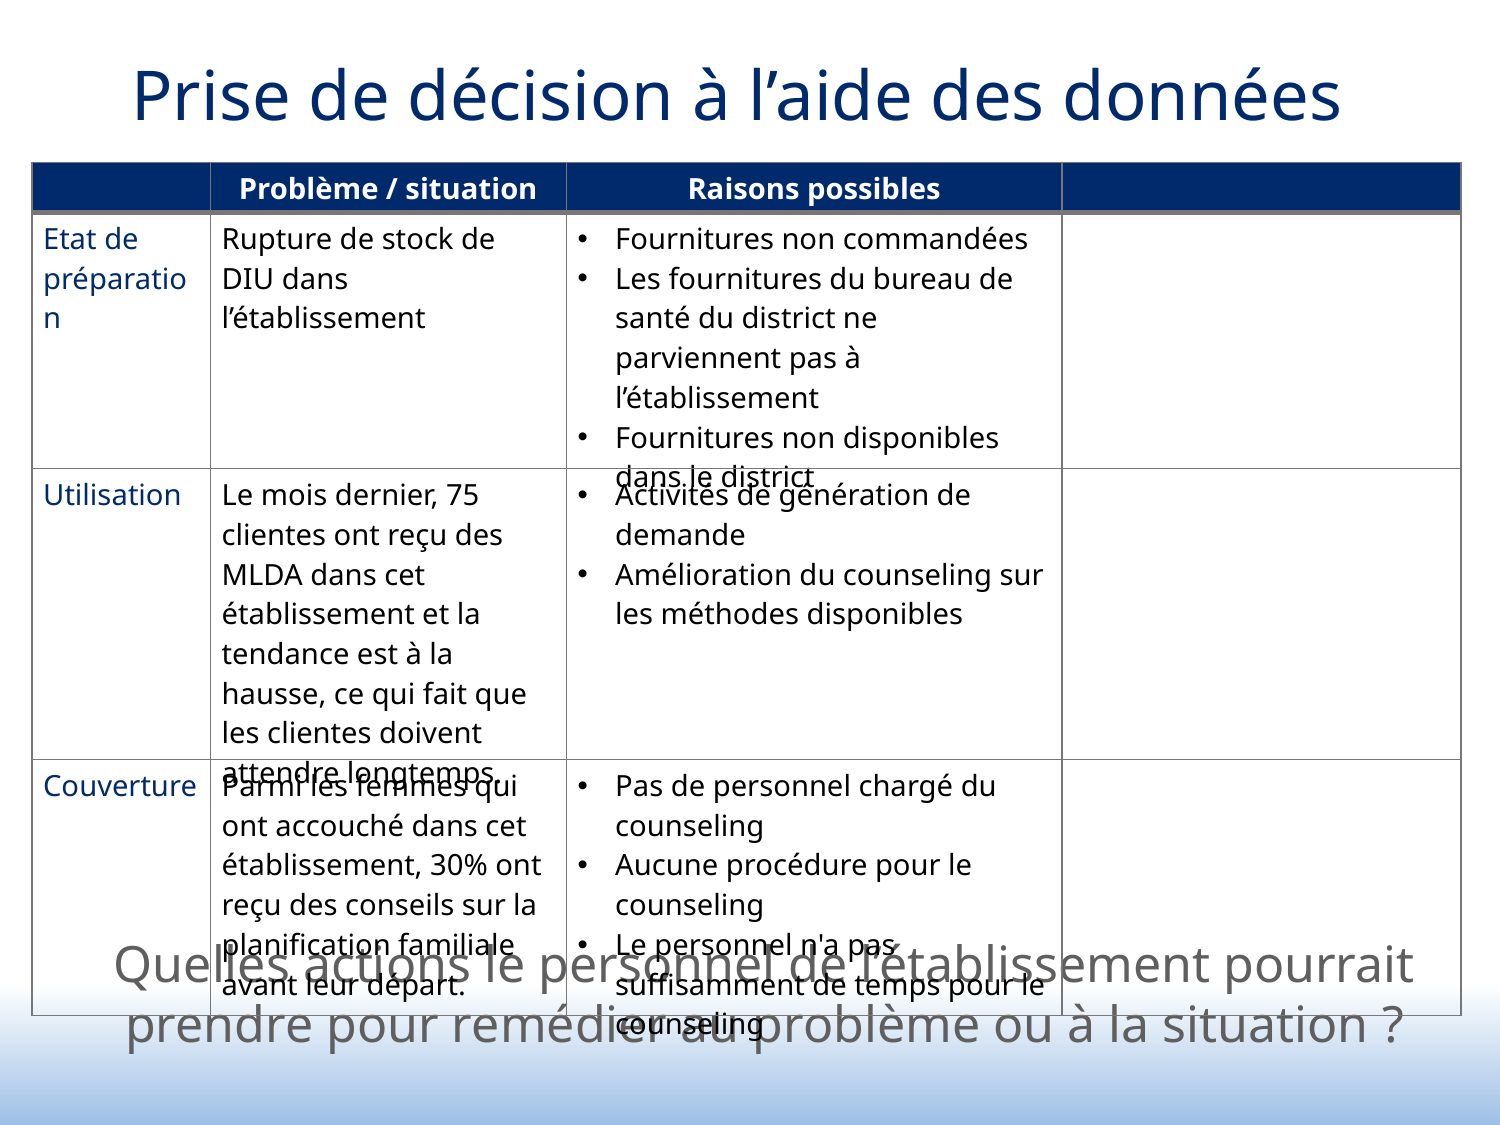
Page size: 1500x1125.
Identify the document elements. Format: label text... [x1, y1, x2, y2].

table_cell [1063, 469, 1460, 759]
table_header [1063, 163, 1460, 210]
table_cell Couverture [33, 760, 210, 1015]
table_cell Pas de personnel chargé du counseling Aucune procédure pour le counseling Le personnel n'a pas suffisamment de temps pour le counseling [567, 760, 1061, 1015]
table_cell [1063, 760, 1460, 1015]
table_cell Utilisation [33, 469, 210, 759]
text_box Quelles actions le personnel de l’établissement pourrait prendre pour remédier au problème ou à la situation ? [61, 924, 1468, 1060]
table_header [33, 163, 210, 210]
title Prise de décision à l’aide des données [61, 0, 1412, 188]
table_cell Le mois dernier, 75 clientes ont reçu des MLDA dans cet établissement et la tendance est à la hausse, ce qui fait que les clientes doivent attendre longtemps. [211, 469, 566, 759]
table_cell Etat de préparation [33, 215, 210, 468]
table_header Raisons possibles [567, 188, 1061, 210]
table_cell Parmi les femmes qui ont accouché dans cet établissement, 30% ont reçu des conseils sur la planification familiale avant leur départ. [211, 760, 566, 1015]
table_header Problème / situation [211, 188, 566, 210]
table_cell Fournitures non commandées Les fournitures du bureau de santé du district ne parviennent pas à l’établissement Fournitures non disponibles dans le district [567, 215, 1061, 468]
table_cell Activités de génération de demande Amélioration du counseling sur les méthodes disponibles [567, 469, 1061, 759]
table_cell Rupture de stock de DIU dans l’établissement [211, 215, 566, 468]
table_cell [1063, 215, 1460, 468]
